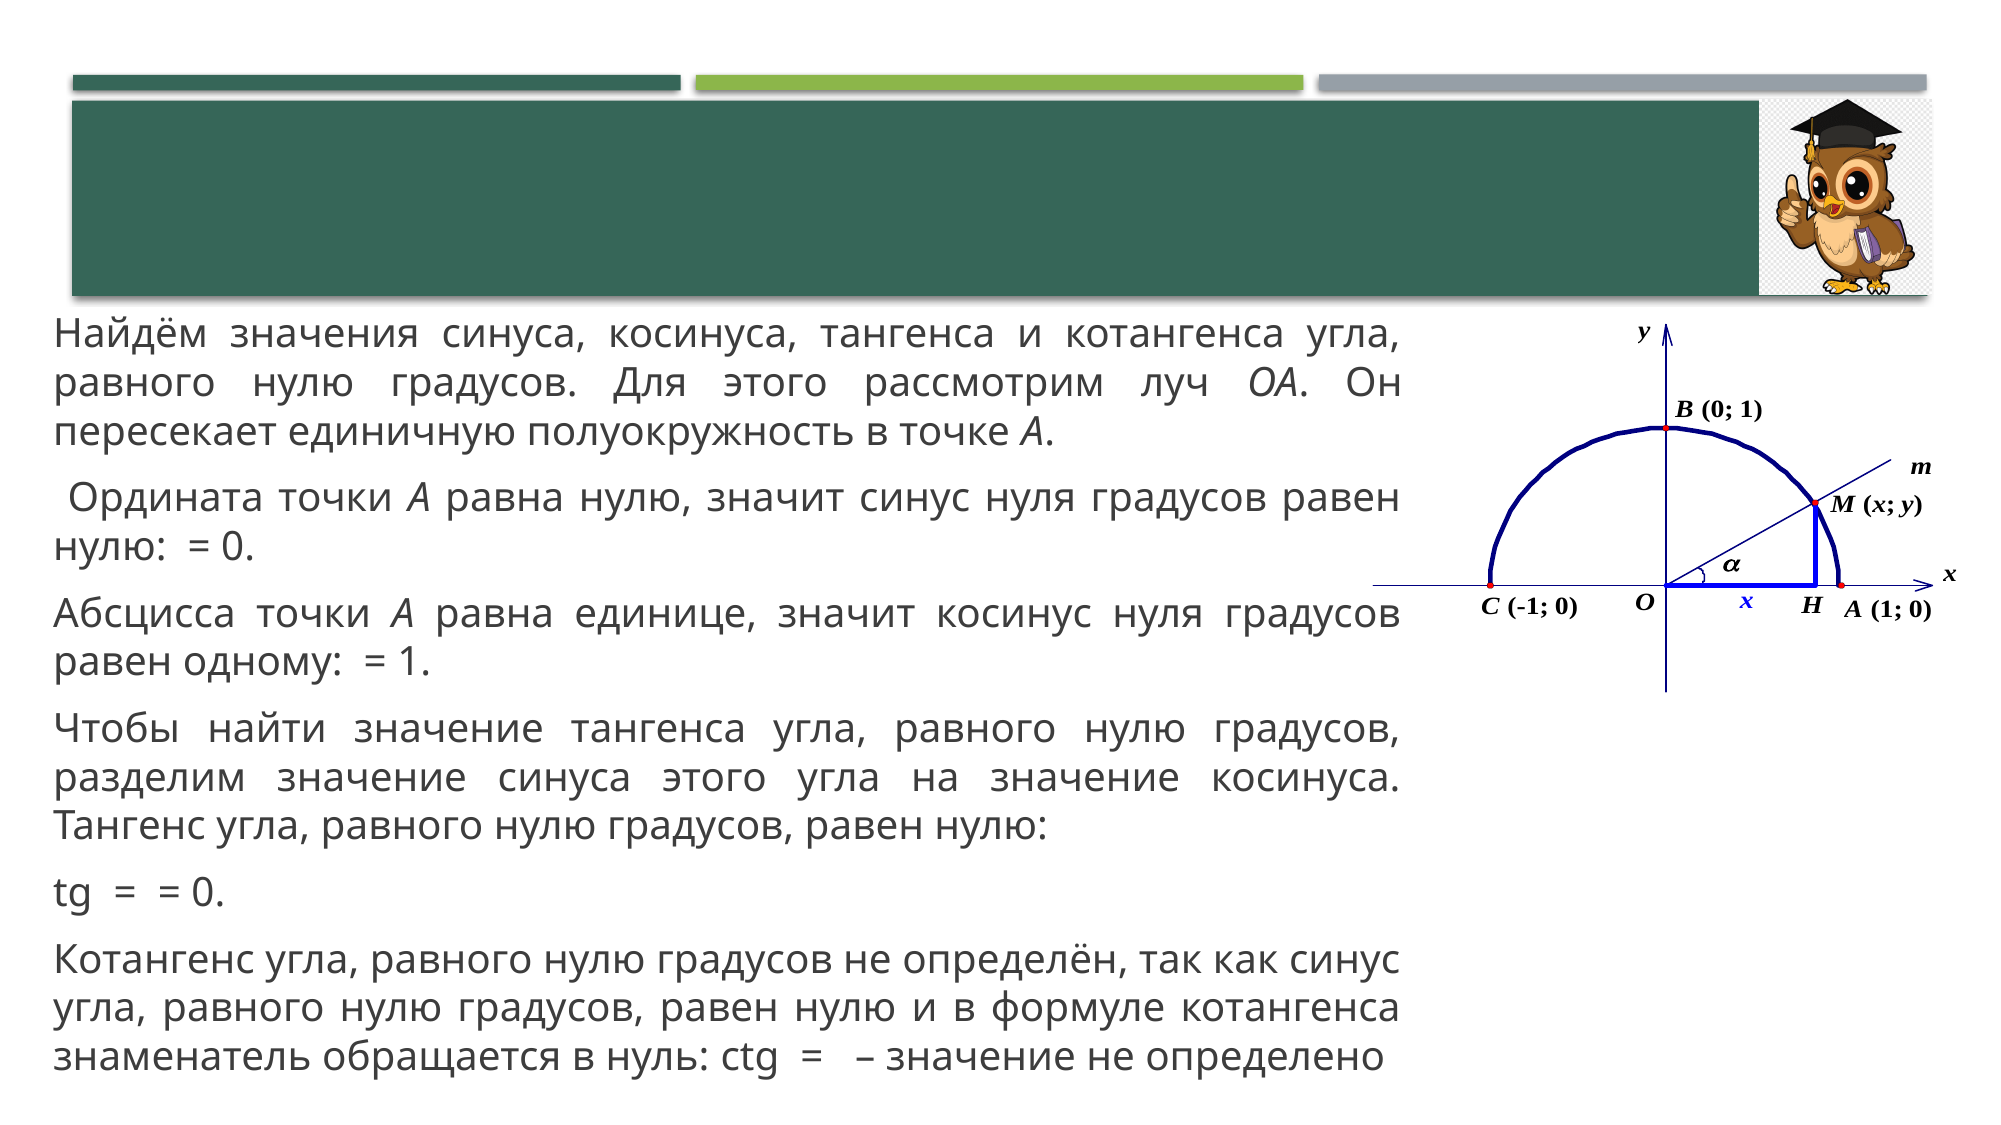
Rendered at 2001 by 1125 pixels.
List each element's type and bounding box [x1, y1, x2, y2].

picture [1355, 299, 1983, 715]
picture [1759, 99, 1932, 295]
